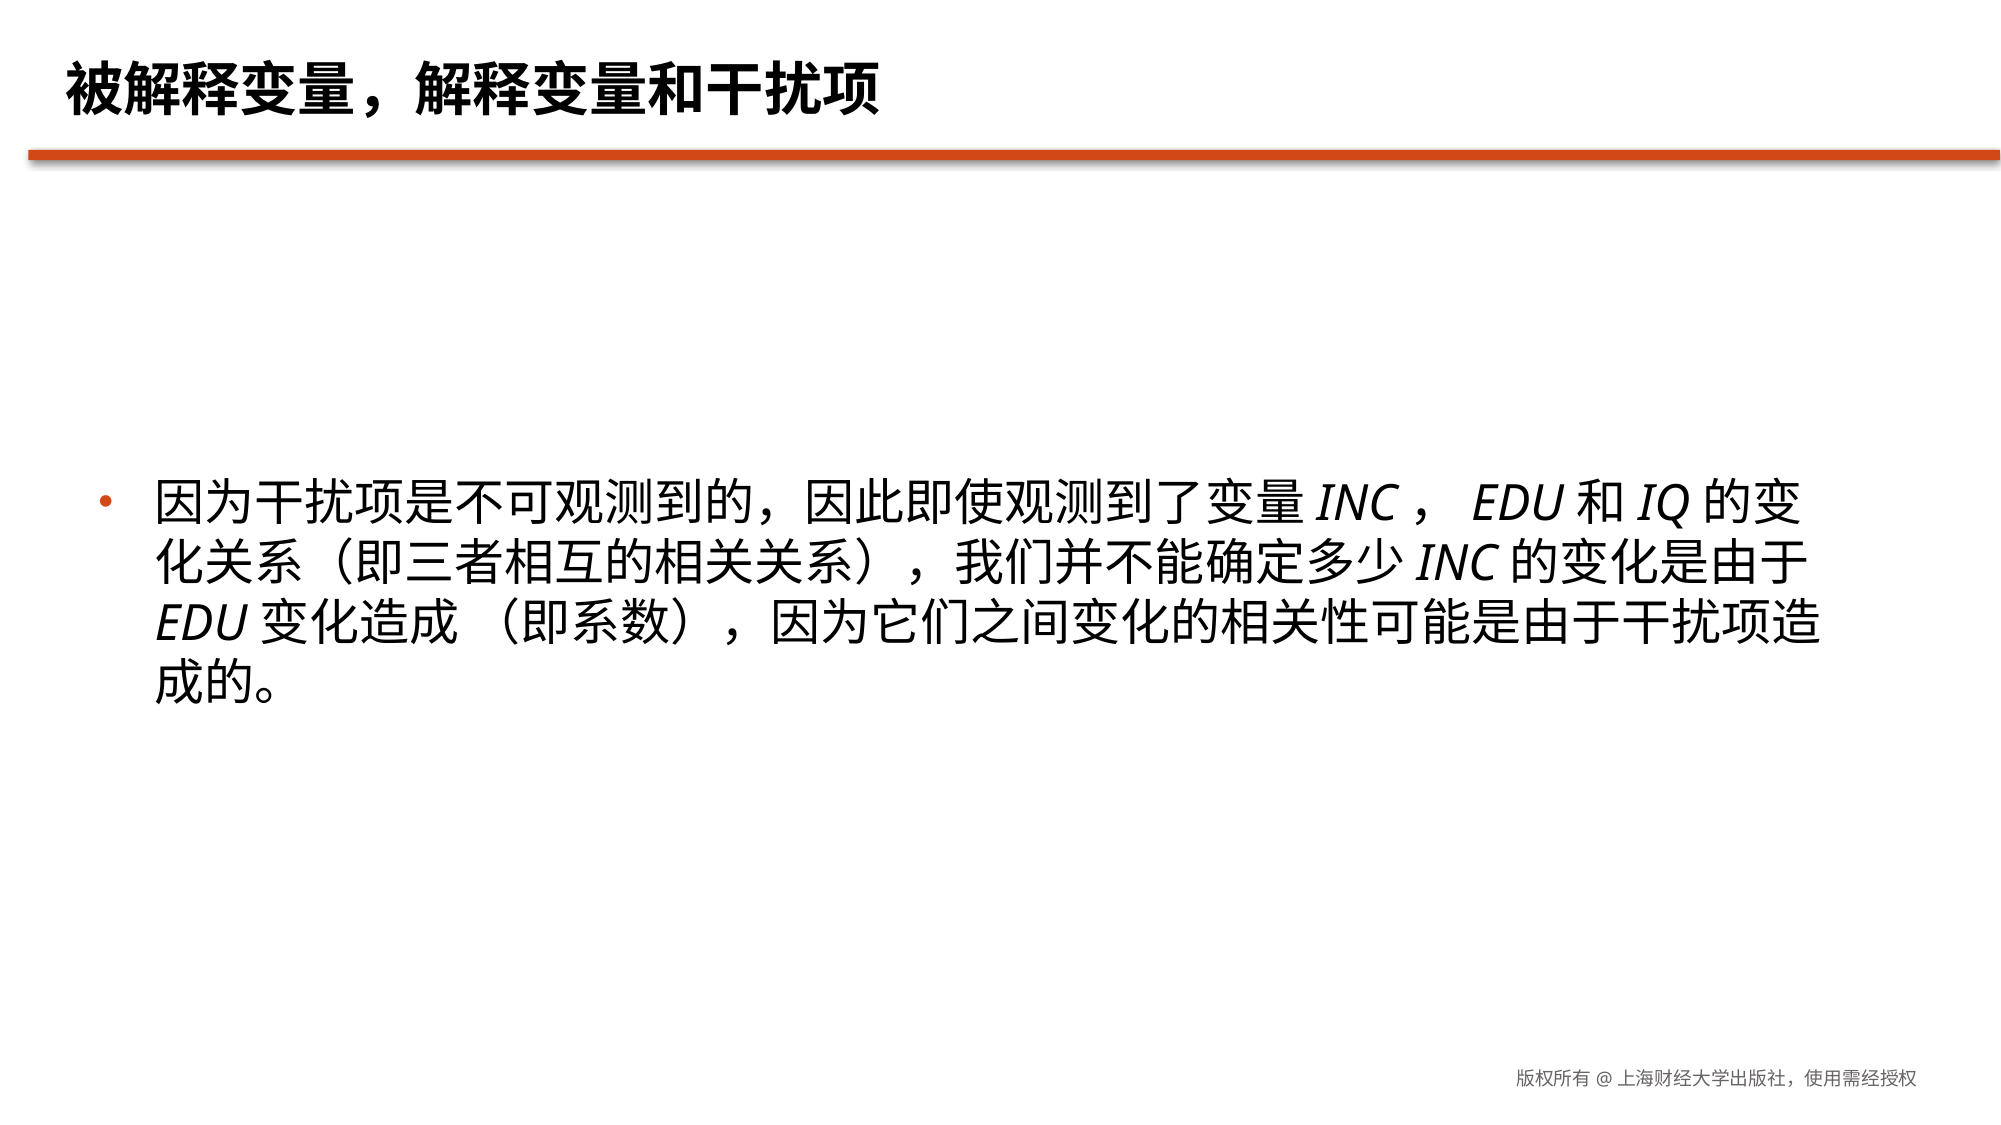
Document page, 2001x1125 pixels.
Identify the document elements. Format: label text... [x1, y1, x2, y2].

footer 版权所有@上海财经大学出版社，使用需经授权 [1483, 1046, 1950, 1109]
title 被解释变量，解释变量和干扰项 [50, 50, 1825, 138]
